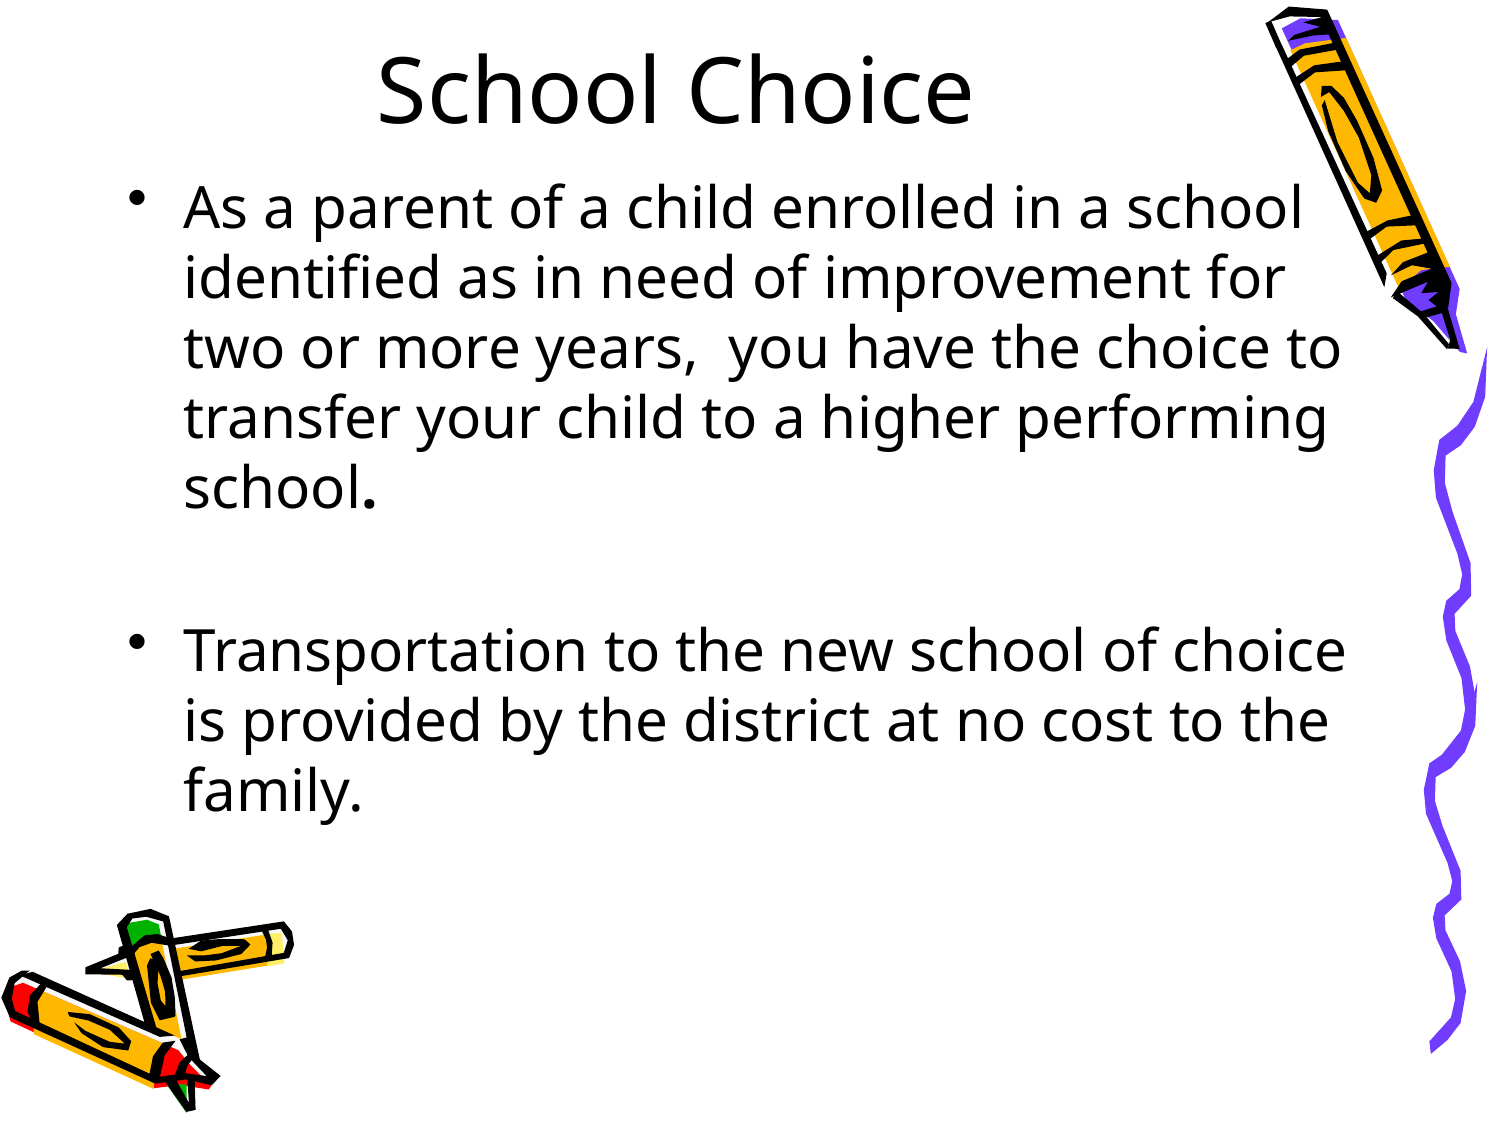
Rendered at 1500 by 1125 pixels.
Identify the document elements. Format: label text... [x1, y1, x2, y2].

text_box School Choice [112, 24, 1240, 162]
text_box As a parent of a child enrolled in a school identified as in need of improvement for two or more years, you have the choice to transfer your child to a higher performing school. Transportation to the new school of choice is provided by the district at no cost to the family. [112, 162, 1375, 950]
